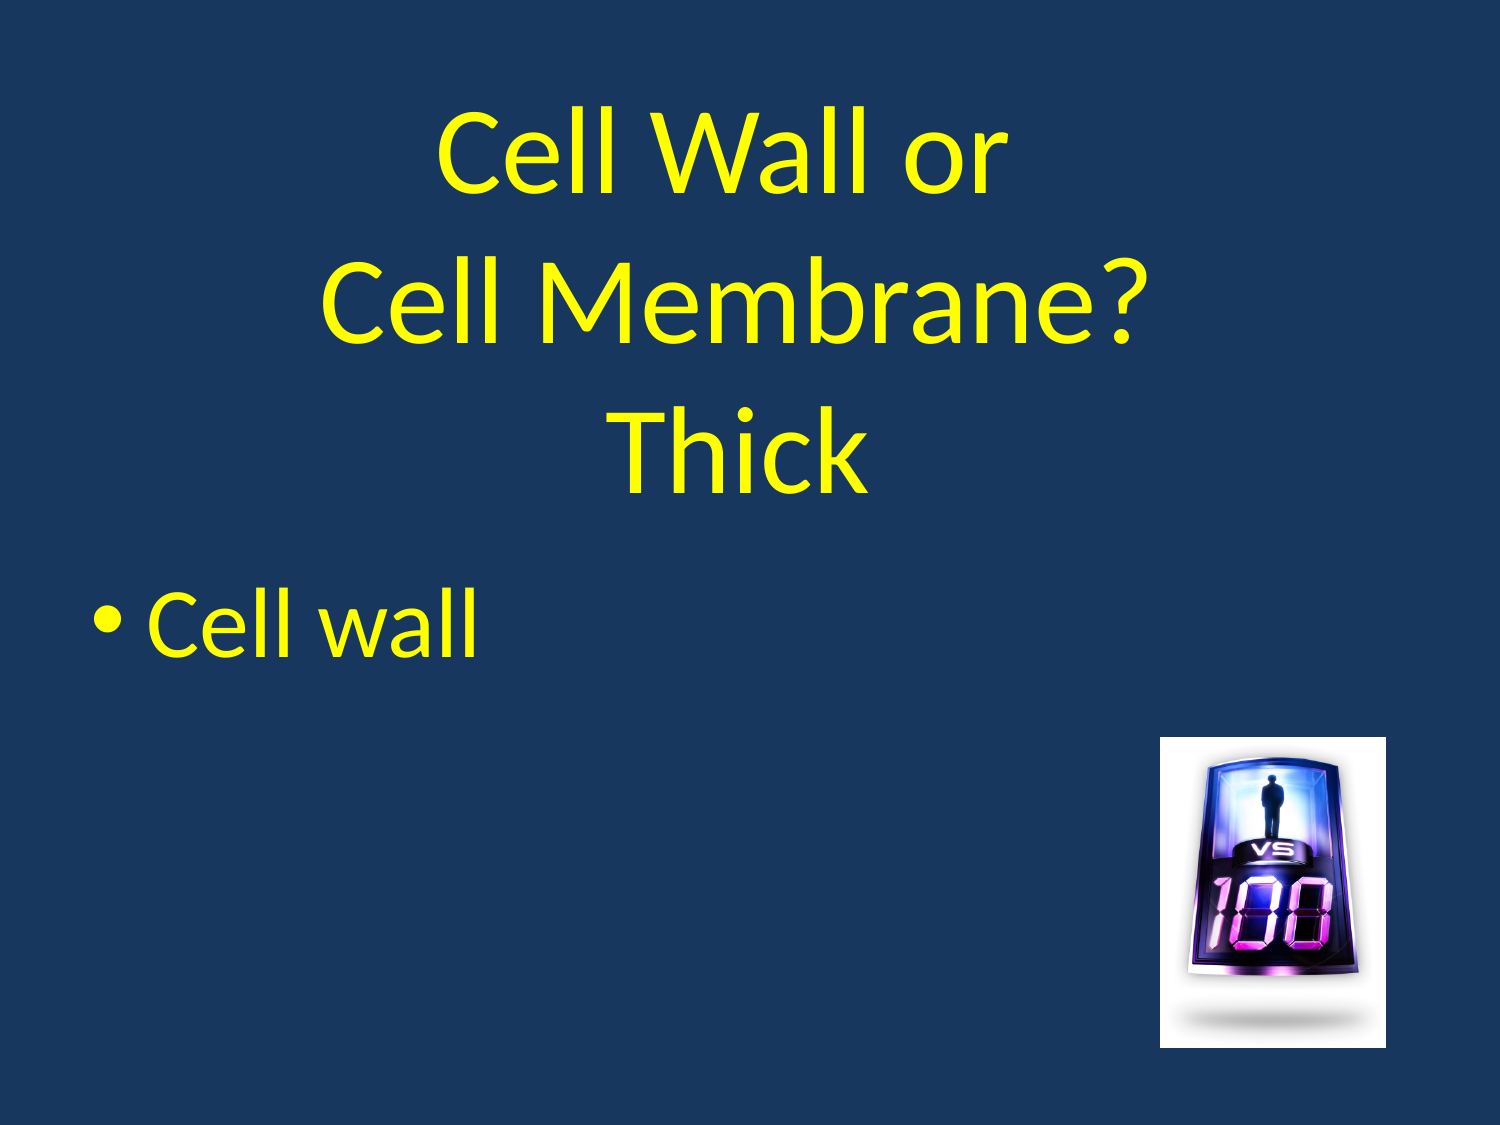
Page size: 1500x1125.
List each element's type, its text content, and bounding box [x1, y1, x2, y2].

title Cell Wall or Cell Membrane? Thick [62, 200, 1413, 388]
picture [1160, 737, 1386, 1049]
list Cell wall [75, 549, 1425, 725]
